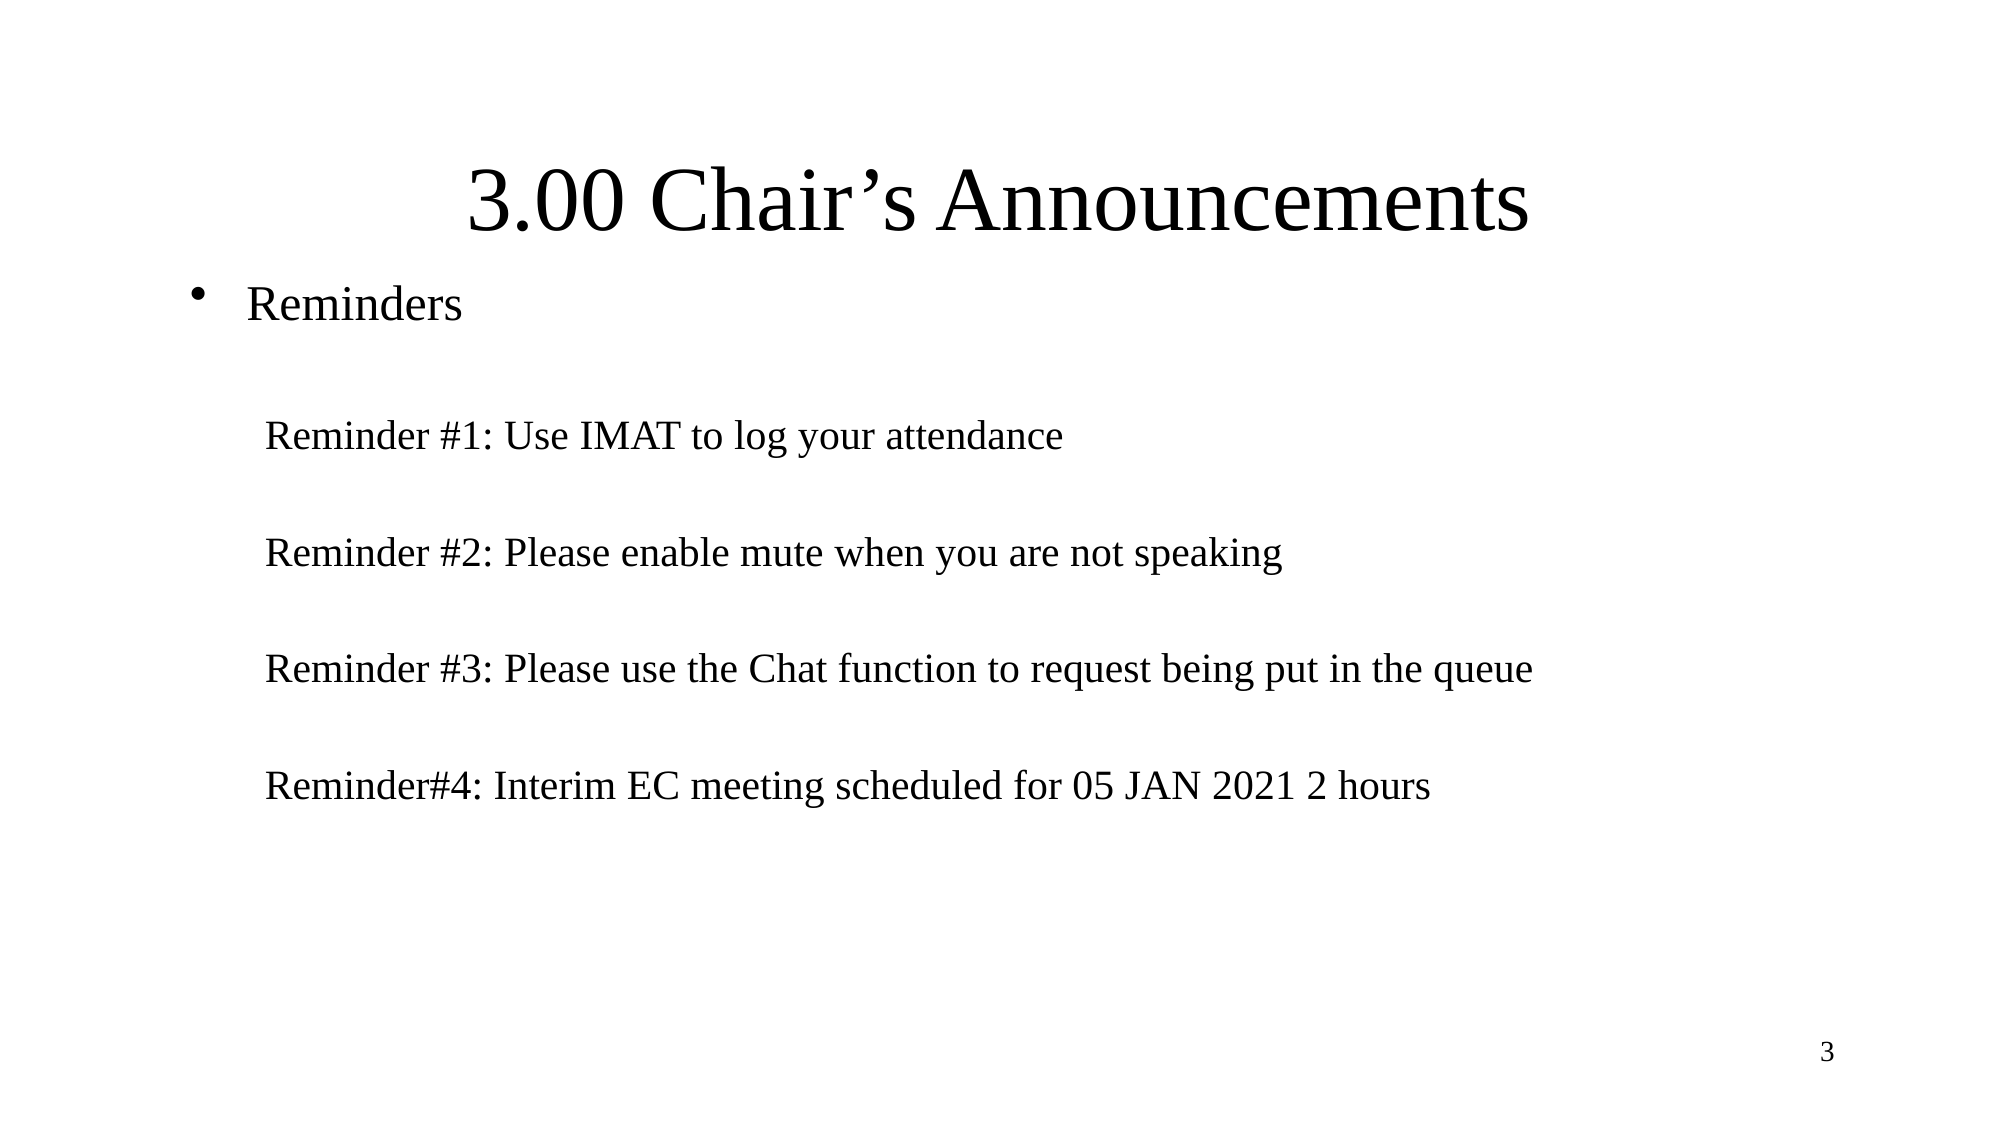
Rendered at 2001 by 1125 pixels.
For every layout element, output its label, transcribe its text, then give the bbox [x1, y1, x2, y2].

title 3.00 Chair’s Announcements [149, 99, 1851, 288]
list Reminders Reminder #1: Use IMAT to log your attendance Reminder #2: Please enable mute when you are not speaking Reminder #3: Please use the Chat function to request being put in the queue Reminder#4: Interim EC meeting scheduled for 05 JAN 2021 2 hours [174, 262, 1788, 938]
slide_number 3 [1433, 1024, 1851, 1101]
